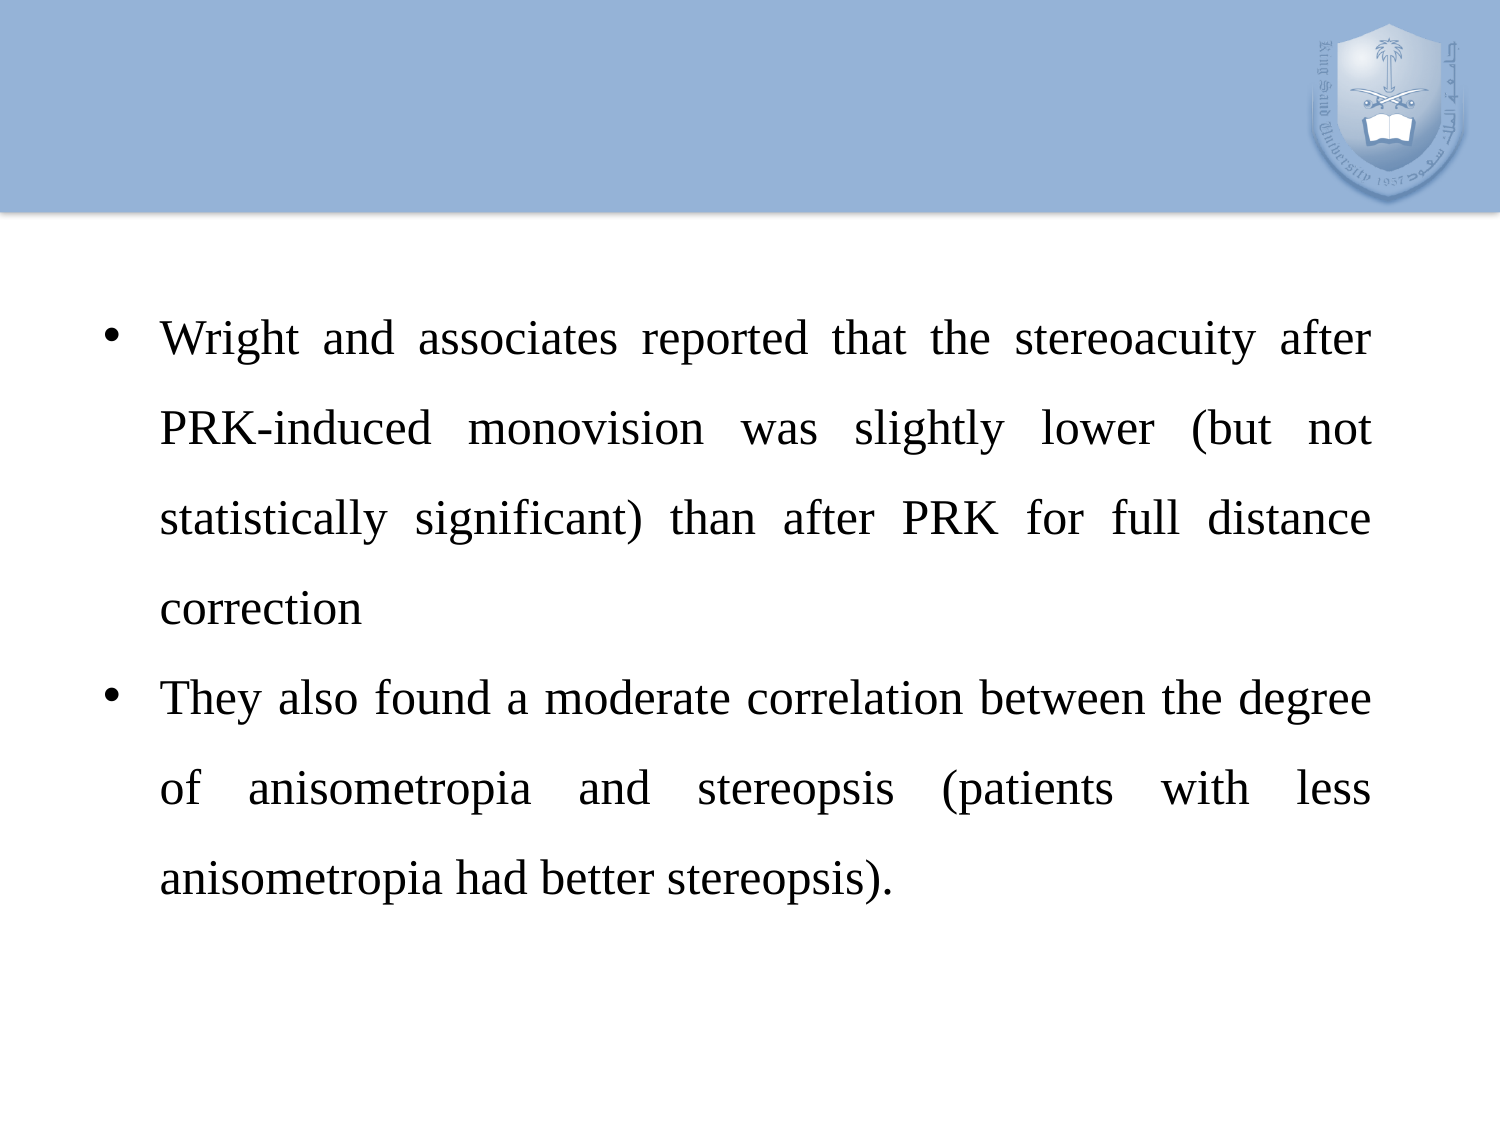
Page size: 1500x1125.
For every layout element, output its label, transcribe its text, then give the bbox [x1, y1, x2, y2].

text_box Wright and associates reported that the stereoacuity after PRK-induced monovision was slightly lower (but not statistically significant) than after PRK for full distance correction They also found a moderate correlation between the degree of anisometropia and stereopsis (patients with less anisometropia had better stereopsis). [88, 267, 1388, 912]
picture [1287, 12, 1488, 213]
text_box [0, 0, 1500, 213]
